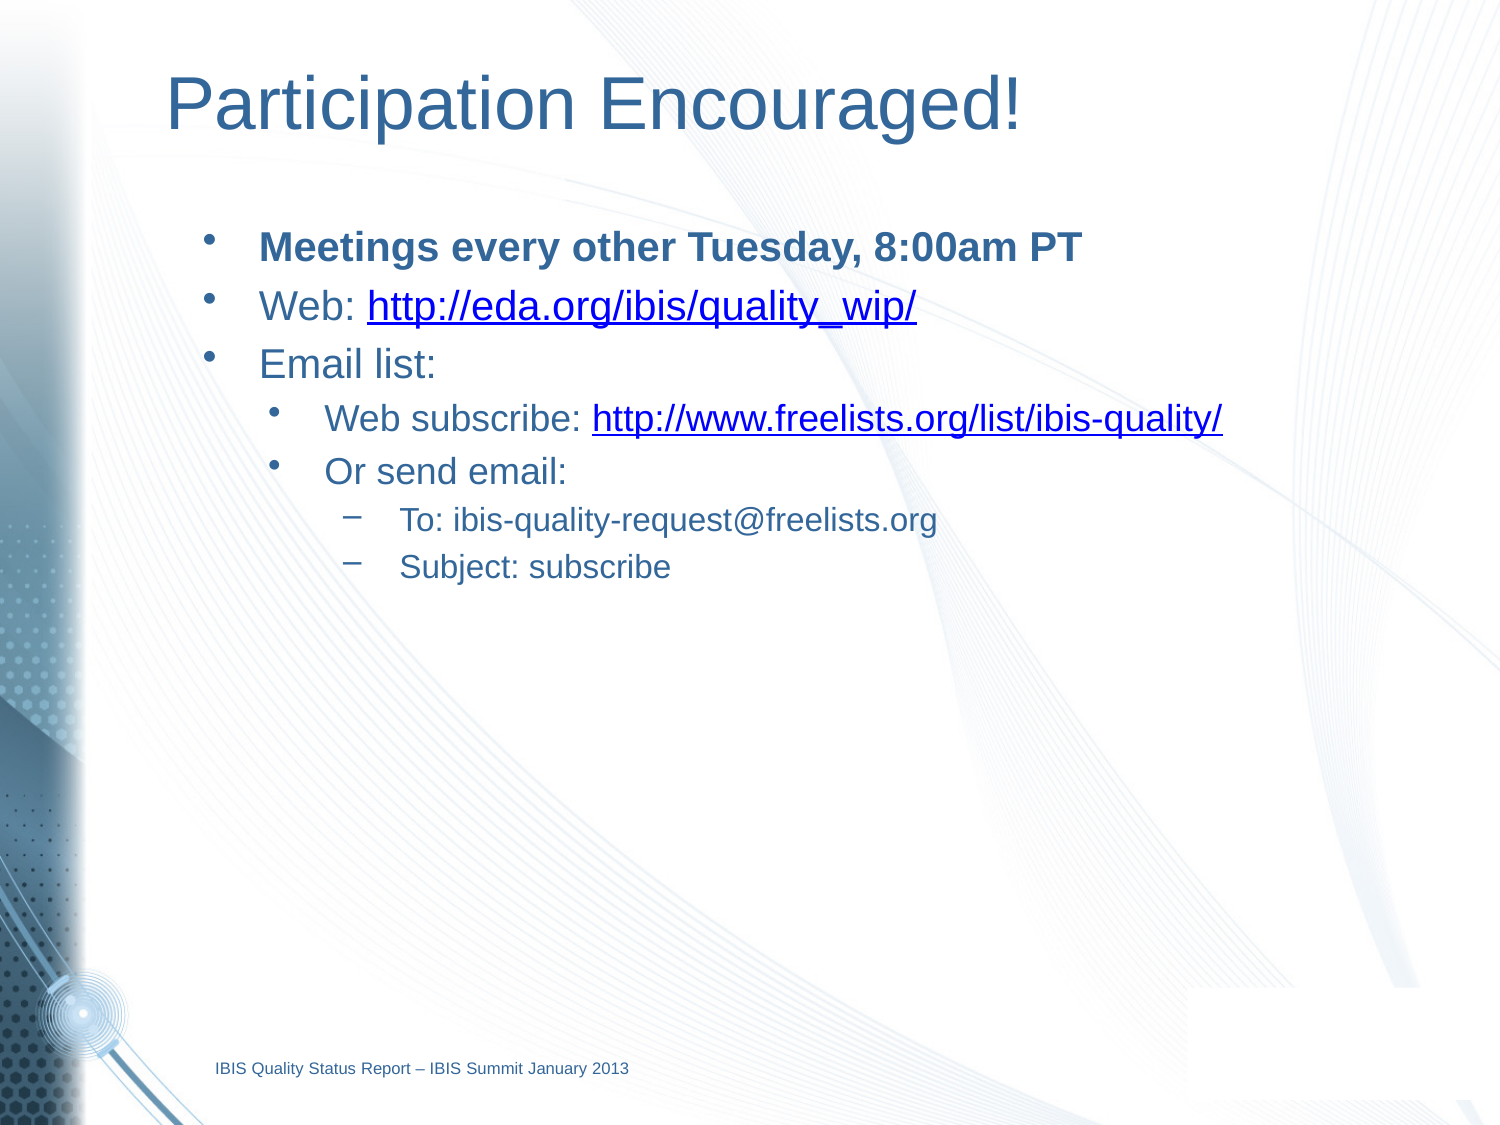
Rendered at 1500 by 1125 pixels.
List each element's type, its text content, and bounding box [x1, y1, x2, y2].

title Participation Encouraged! [150, 24, 1300, 175]
picture [0, 0, 1500, 1125]
list Meetings every other Tuesday, 8:00am PT Web: http://eda.org/ibis/quality_wip/ Email list: Web subscribe: http://www.freelists.org/list/ibis-quality/ Or send email: To: ibis-quality-request@freelists.org Subject: subscribe [187, 212, 1363, 963]
footer IBIS Quality Status Report – IBIS Summit January 2013 [200, 1050, 975, 1104]
